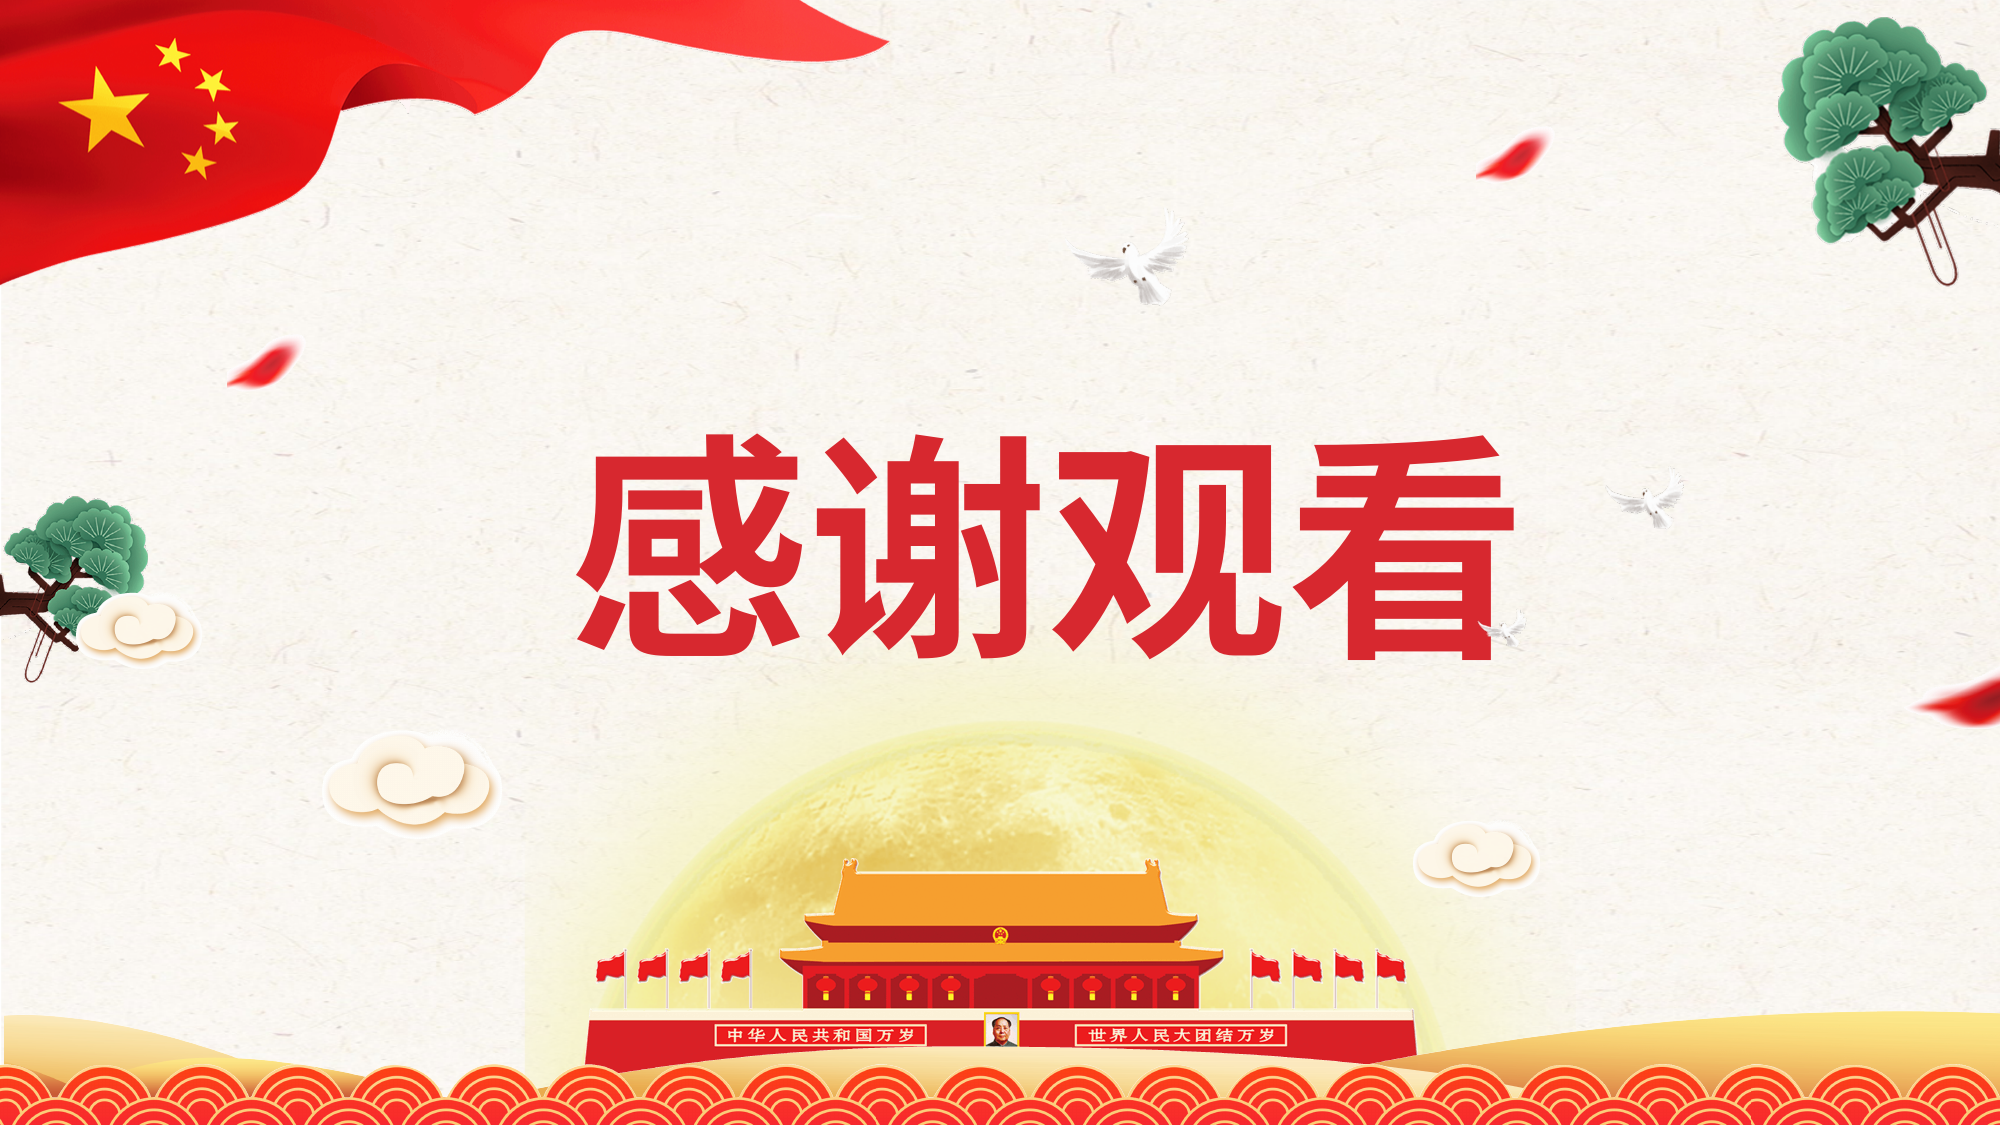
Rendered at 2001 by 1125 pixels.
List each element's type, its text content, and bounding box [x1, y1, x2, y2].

picture [0, 0, 2000, 1064]
text_box 感谢观看 [554, 391, 1065, 597]
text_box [0, 1064, 2000, 1125]
text_box 感谢观看 [1576, 647, 1581, 694]
